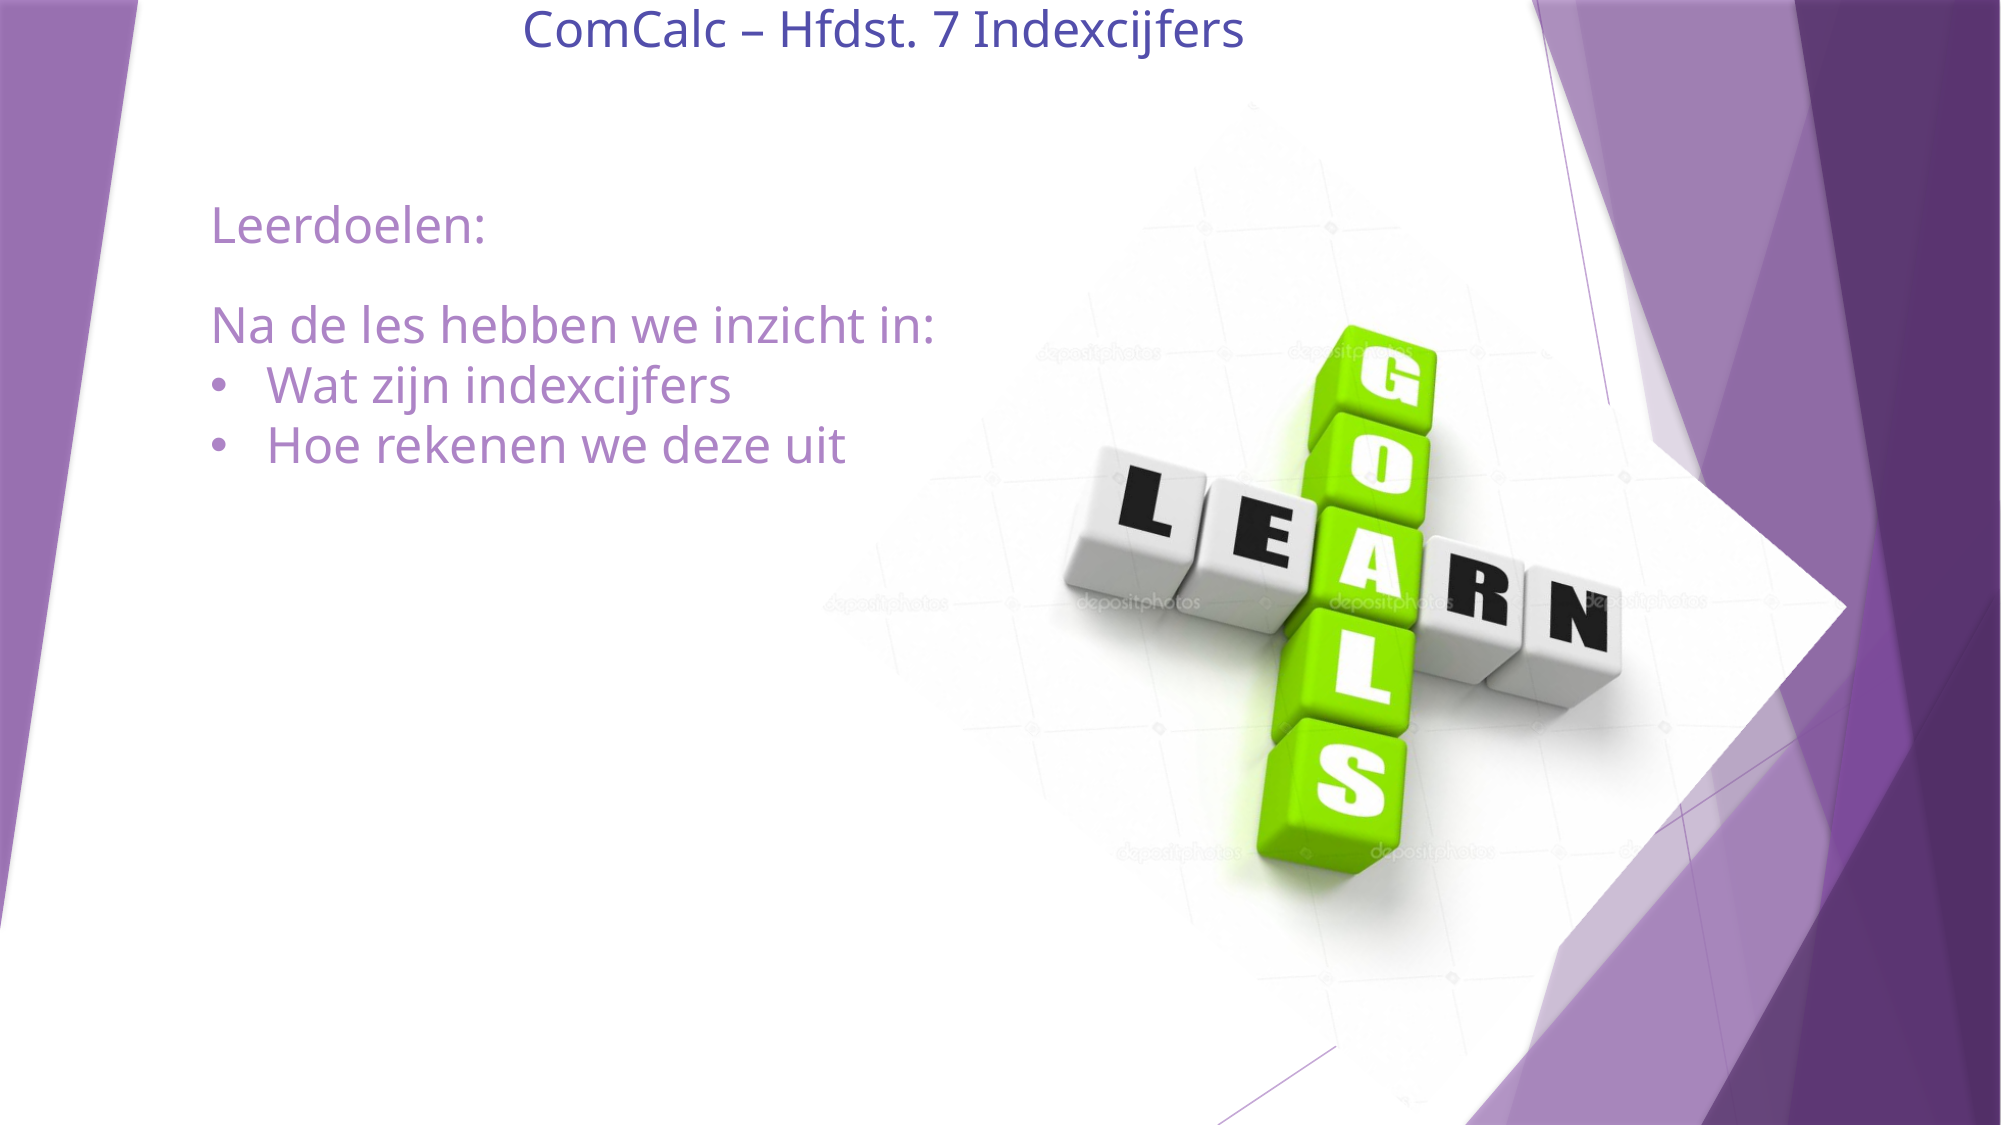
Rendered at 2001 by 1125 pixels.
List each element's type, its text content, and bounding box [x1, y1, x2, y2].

text_box Na de les hebben we inzicht in: Wat zijn indexcijfers Hoe rekenen we deze uit [195, 286, 937, 482]
text_box ComCalc – Hfdst. 7 Indexcijfers [0, 0, 1769, 66]
picture [822, 102, 1846, 1114]
text_box Leerdoelen: [195, 186, 1177, 262]
